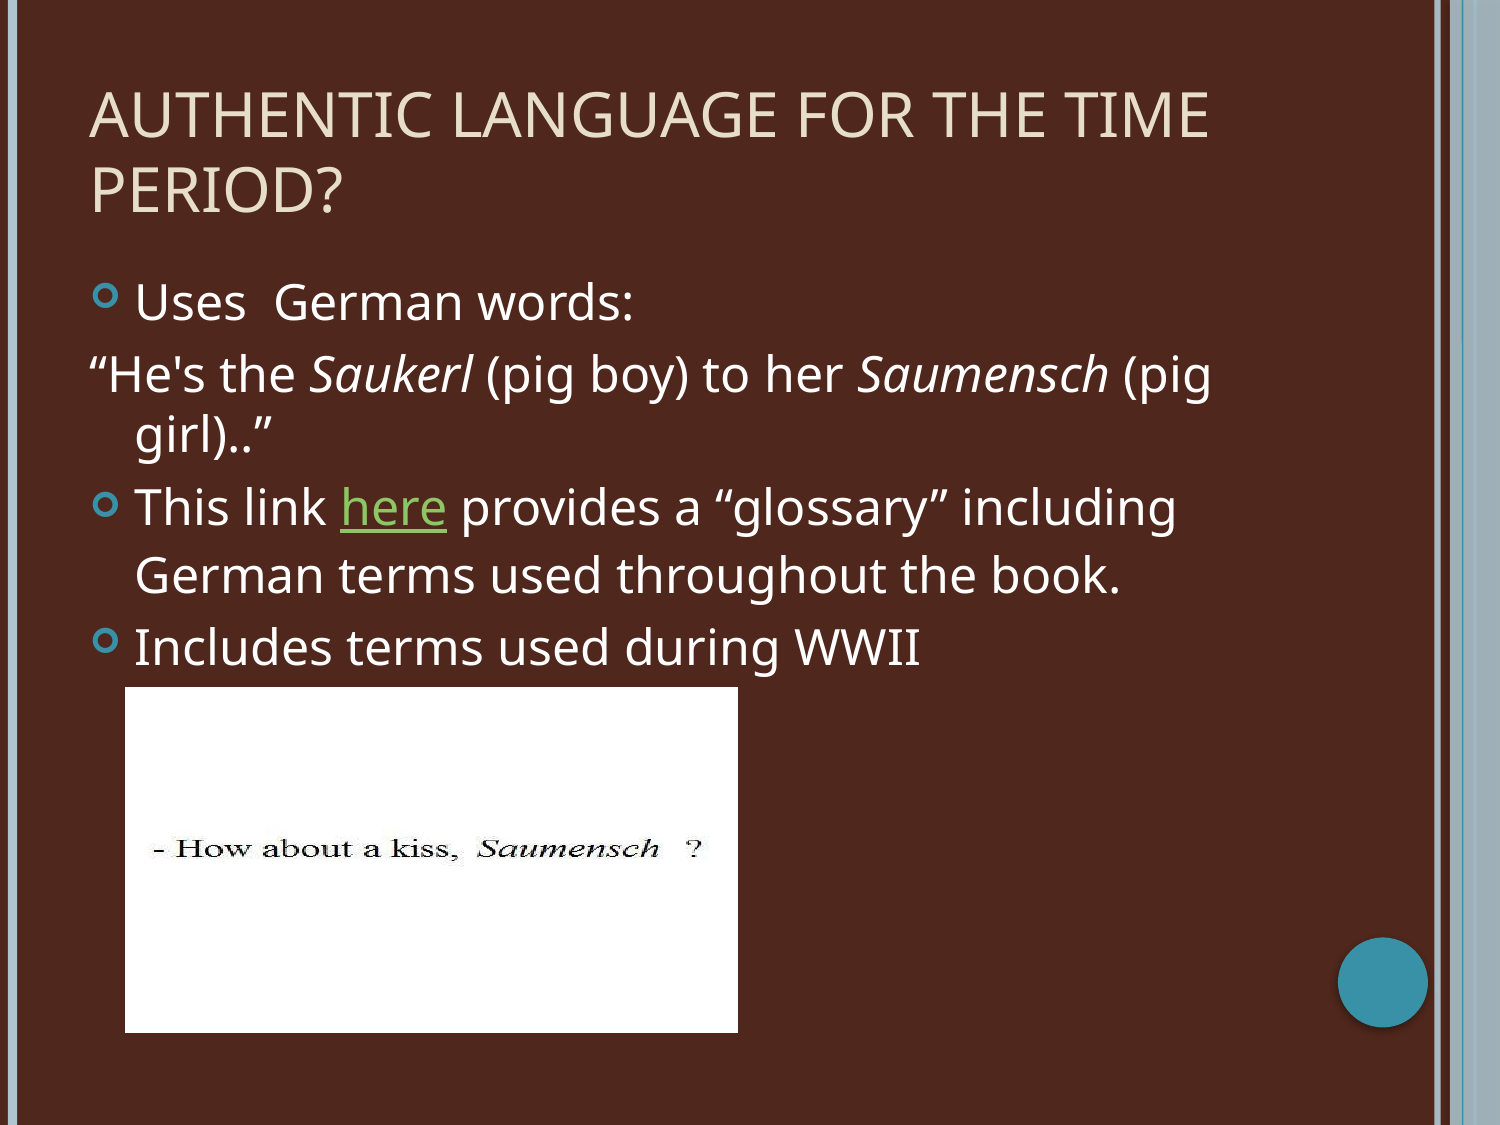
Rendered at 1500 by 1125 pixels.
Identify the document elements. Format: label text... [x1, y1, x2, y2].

picture [124, 686, 738, 1034]
list Uses German words: “He's the Saukerl (pig boy) to her Saumensch (pig girl)..” This link here provides a “glossary” including German terms used throughout the book. Includes terms used during WWII [75, 262, 1313, 700]
title Authentic Language for the time period? [75, 45, 1300, 233]
